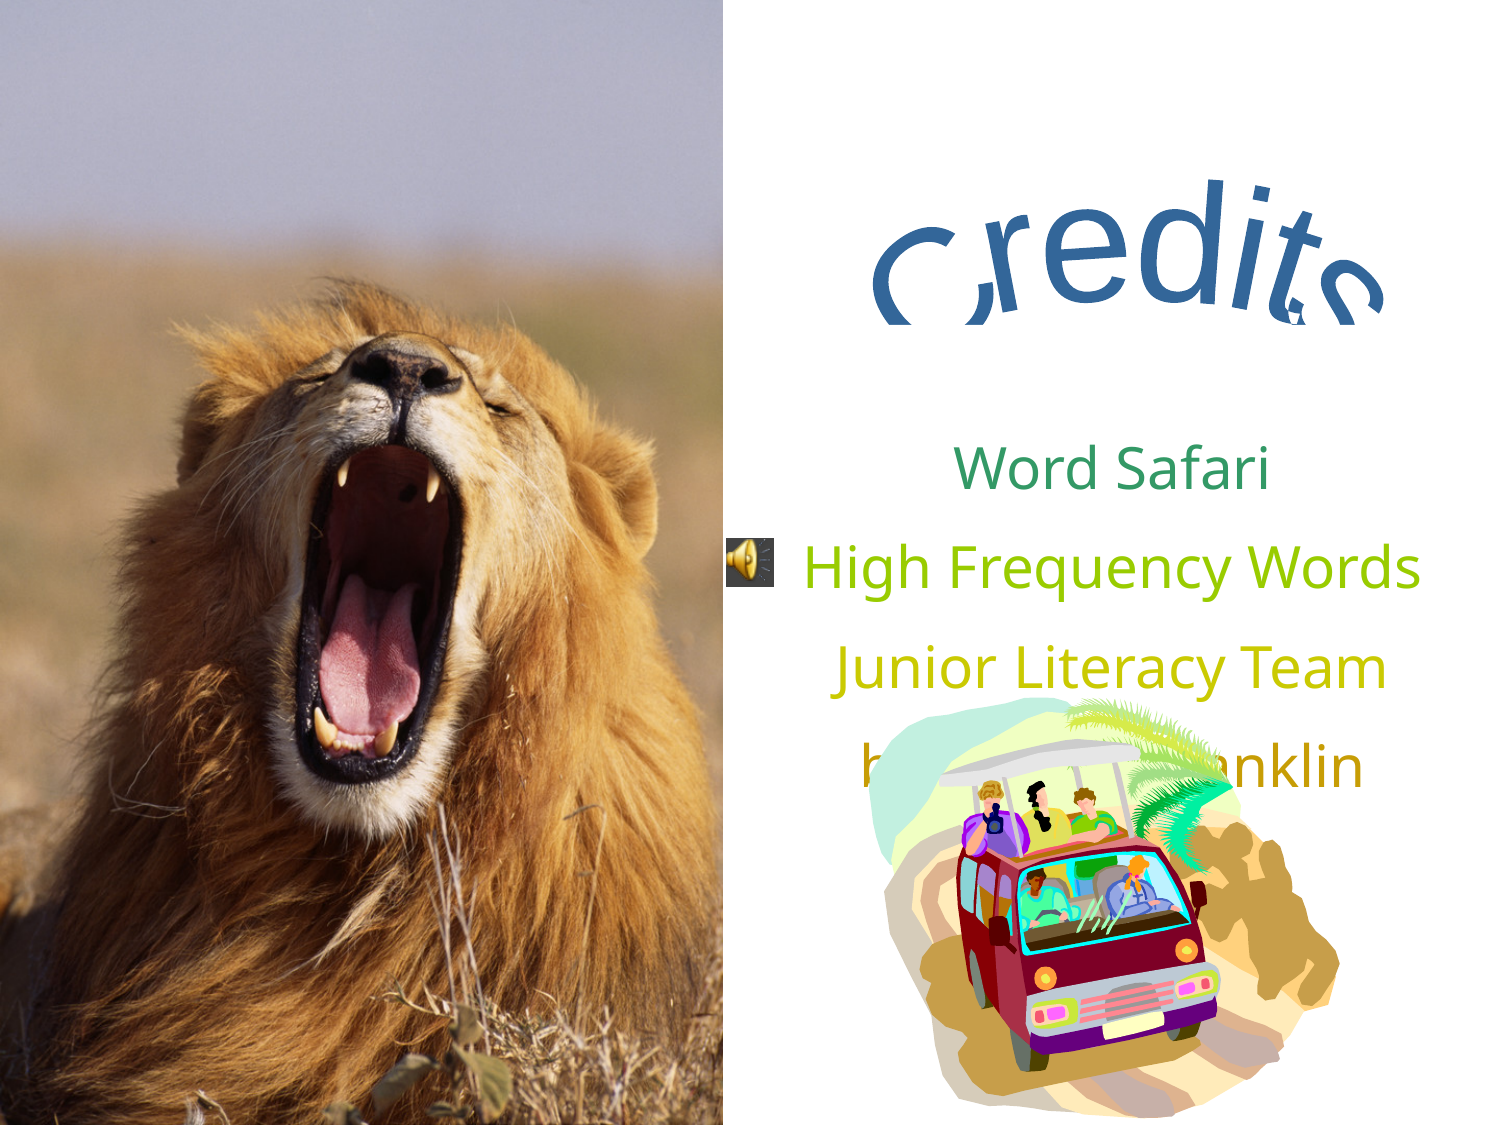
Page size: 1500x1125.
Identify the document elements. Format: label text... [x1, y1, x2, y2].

text_box Word Safari High Frequency Words Junior Literacy Team by Bonnie Franklin [728, 324, 1500, 906]
picture [862, 690, 1347, 1125]
picture [0, 0, 776, 1125]
